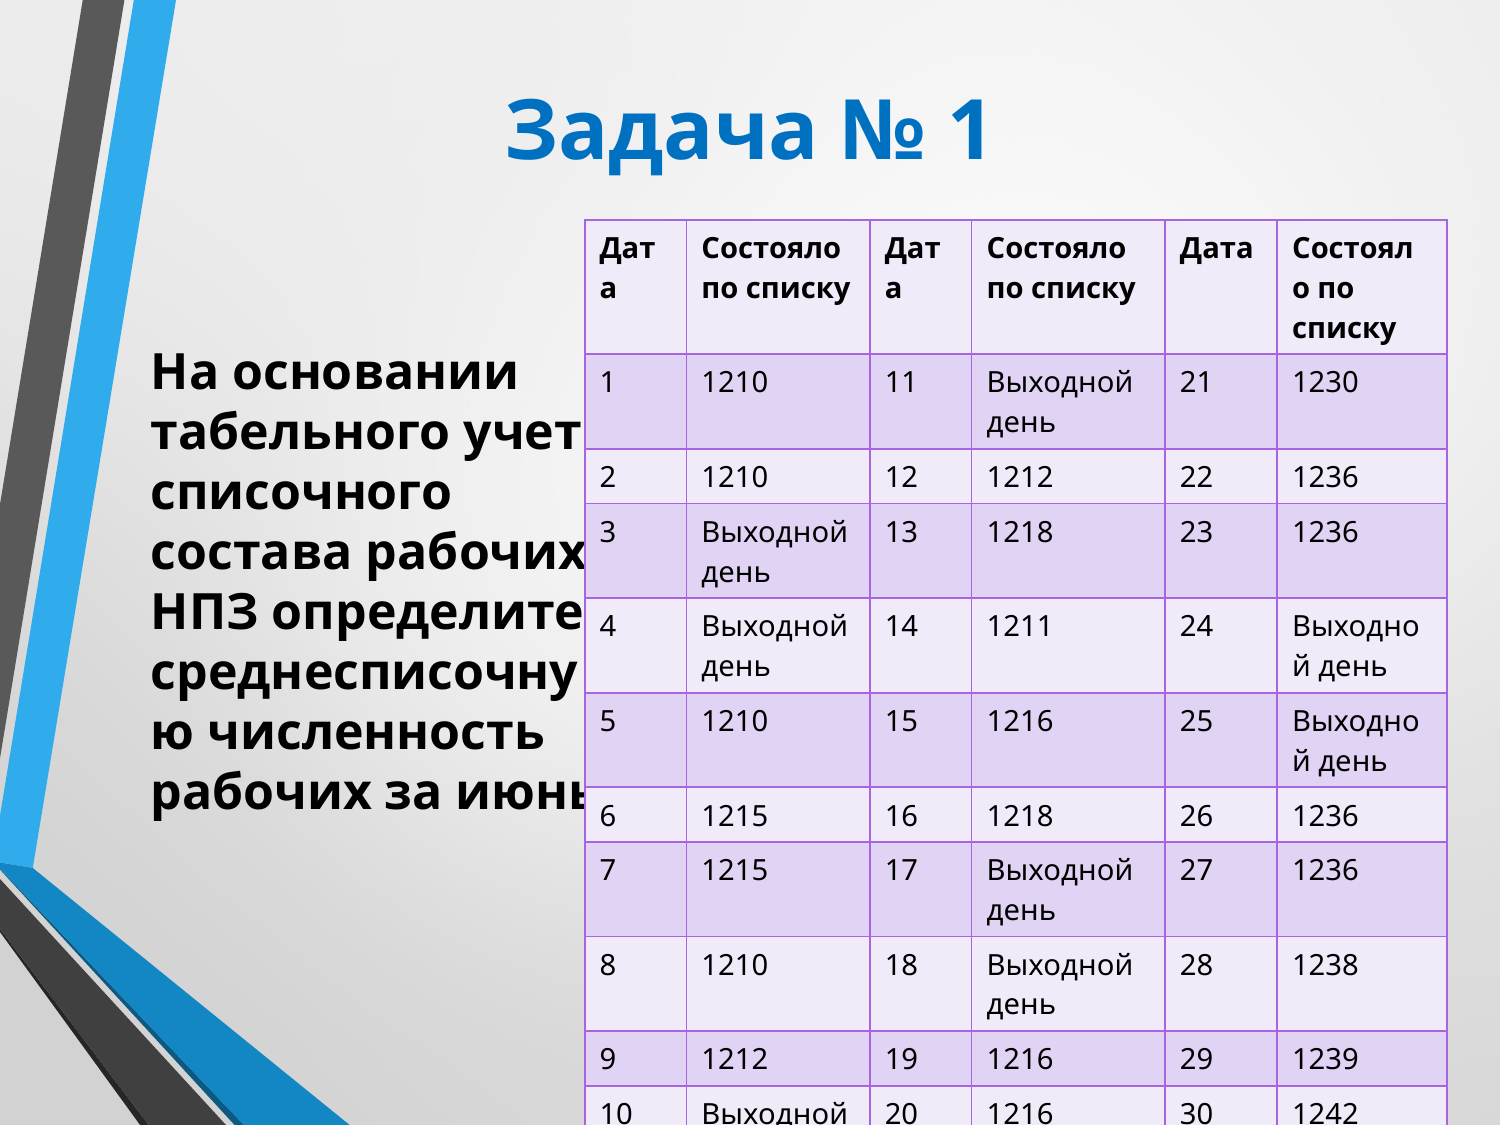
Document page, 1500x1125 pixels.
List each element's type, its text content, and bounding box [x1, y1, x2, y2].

table_cell 26 [1166, 788, 1276, 841]
table_cell 5 [586, 694, 686, 786]
table_cell 8 [586, 937, 686, 1030]
table_cell 11 [871, 355, 971, 448]
table_cell Выходной день [972, 355, 1164, 448]
table_cell 4 [586, 599, 686, 692]
table_cell 1236 [1278, 450, 1446, 503]
table_cell 1216 [972, 1087, 1164, 1125]
table_cell 6 [586, 788, 686, 841]
table_cell 16 [871, 788, 971, 841]
table_cell 9 [586, 1032, 686, 1085]
table_cell Выходной день [687, 1087, 869, 1125]
table_cell 1218 [972, 788, 1164, 841]
table_cell Выходной день [972, 937, 1164, 1030]
table_cell 1216 [972, 694, 1164, 786]
table_cell 17 [871, 843, 971, 936]
table_cell 14 [871, 599, 971, 692]
table_cell 1212 [687, 1032, 869, 1085]
title Задача № 1 [75, 32, 1425, 220]
table_cell 1215 [687, 843, 869, 936]
table_cell 1210 [687, 355, 869, 448]
table_cell 1236 [1278, 504, 1446, 597]
table_cell 1212 [972, 450, 1164, 503]
table_cell 1242 [1278, 1087, 1446, 1125]
table_cell 1230 [1278, 355, 1446, 448]
table_cell 20 [871, 1087, 971, 1125]
table_cell 1216 [972, 1032, 1164, 1085]
table_cell 1238 [1278, 937, 1446, 1030]
table_header Дата [871, 221, 971, 353]
table_header Дата [586, 221, 686, 353]
table_cell 30 [1166, 1087, 1276, 1125]
table_cell 2 [586, 450, 686, 503]
table_cell 15 [871, 694, 971, 786]
table_cell 7 [586, 843, 686, 936]
table_cell 24 [1166, 599, 1276, 692]
table_header Состояло по списку [687, 221, 869, 353]
table_cell 19 [871, 1032, 971, 1085]
table_cell 1239 [1278, 1032, 1446, 1085]
table_cell 12 [871, 450, 971, 503]
table_cell Выходной день [1278, 599, 1446, 692]
table_cell 28 [1166, 937, 1276, 1030]
table_cell 18 [871, 937, 971, 1030]
table_header Состояло по списку [1278, 221, 1446, 353]
list На основании табельного учета списочного состава рабочих НПЗ определите среднесписочную численность рабочих за июнь: [135, 208, 632, 951]
table_header Состояло по списку [972, 221, 1164, 353]
table_cell 10 [586, 1087, 686, 1125]
table_cell 25 [1166, 694, 1276, 786]
table_cell Выходной день [687, 504, 869, 597]
table_header Дата [1166, 221, 1276, 353]
table_cell 29 [1166, 1032, 1276, 1085]
table_cell Выходной день [687, 599, 869, 692]
table_cell 1210 [687, 937, 869, 1030]
table_cell 13 [871, 504, 971, 597]
table_cell 1210 [687, 450, 869, 503]
table_cell 23 [1166, 504, 1276, 597]
table_cell 1210 [687, 694, 869, 786]
table_cell 21 [1166, 355, 1276, 448]
table_cell 1218 [972, 504, 1164, 597]
table_cell 1236 [1278, 843, 1446, 936]
table_cell 27 [1166, 843, 1276, 936]
table_cell 1 [586, 355, 686, 448]
table_cell 3 [586, 504, 686, 597]
table_cell 1236 [1278, 788, 1446, 841]
table_cell Выходной день [972, 843, 1164, 936]
table_cell 1215 [687, 788, 869, 841]
table_cell 1211 [972, 599, 1164, 692]
table_cell 22 [1166, 450, 1276, 503]
table_cell Выходной день [1278, 694, 1446, 786]
